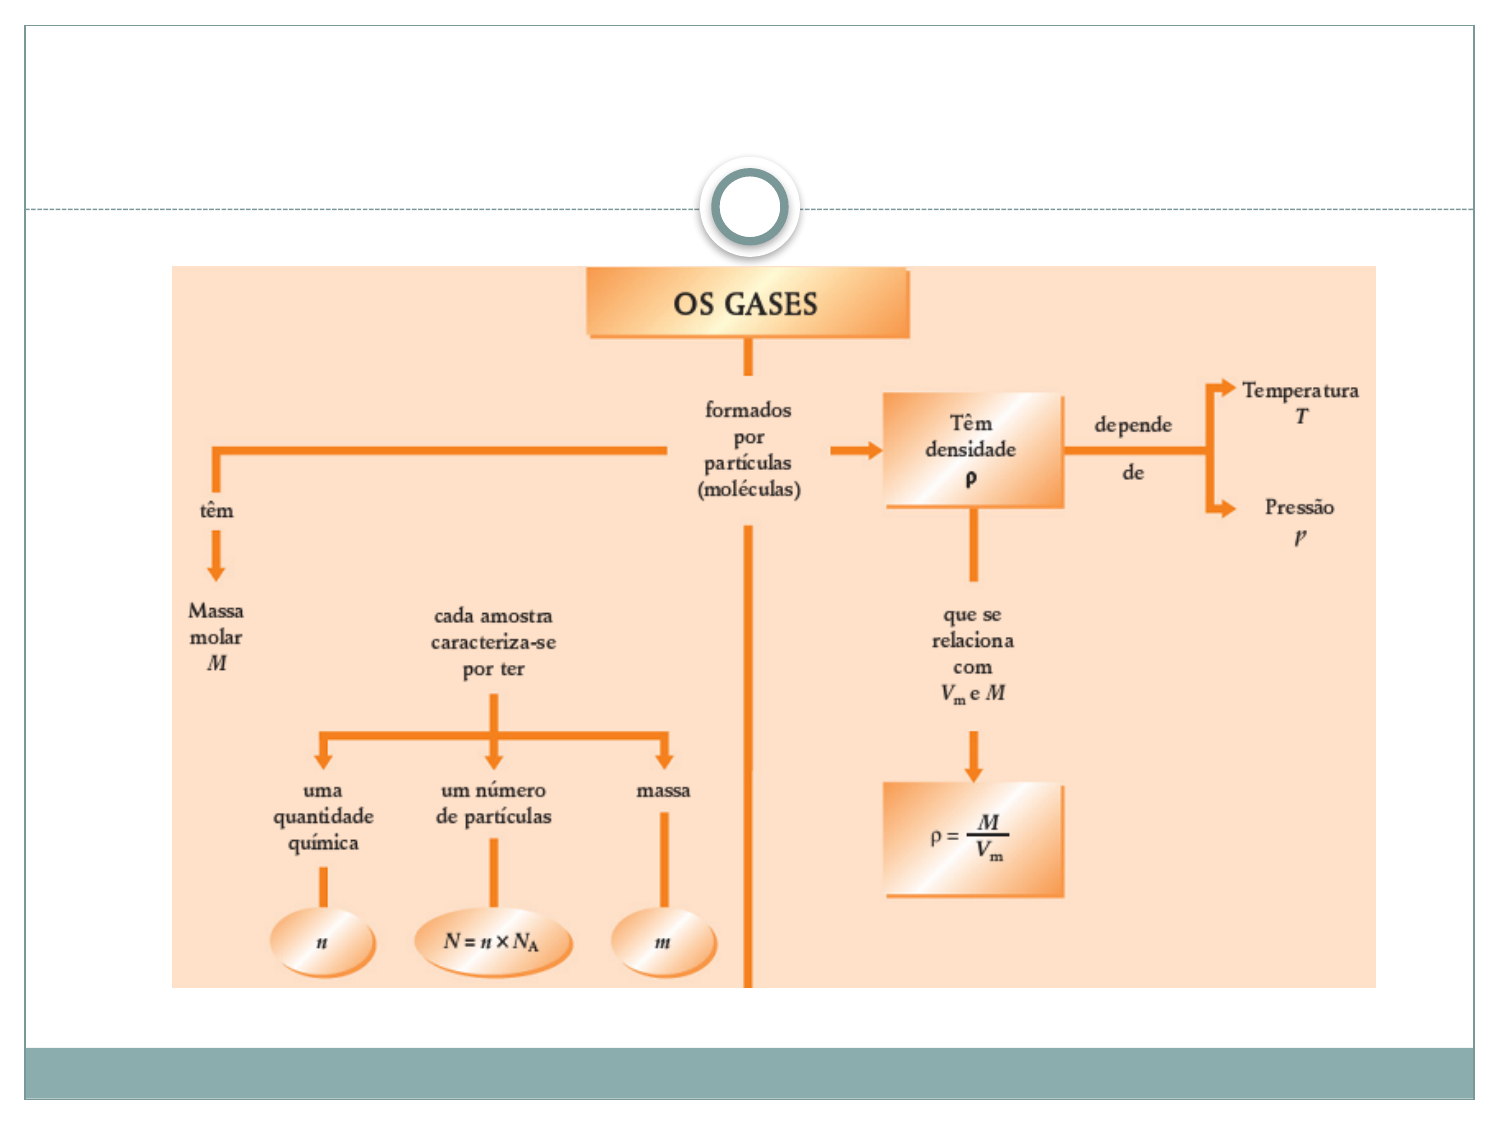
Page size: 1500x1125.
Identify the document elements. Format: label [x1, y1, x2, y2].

picture [171, 266, 1377, 989]
